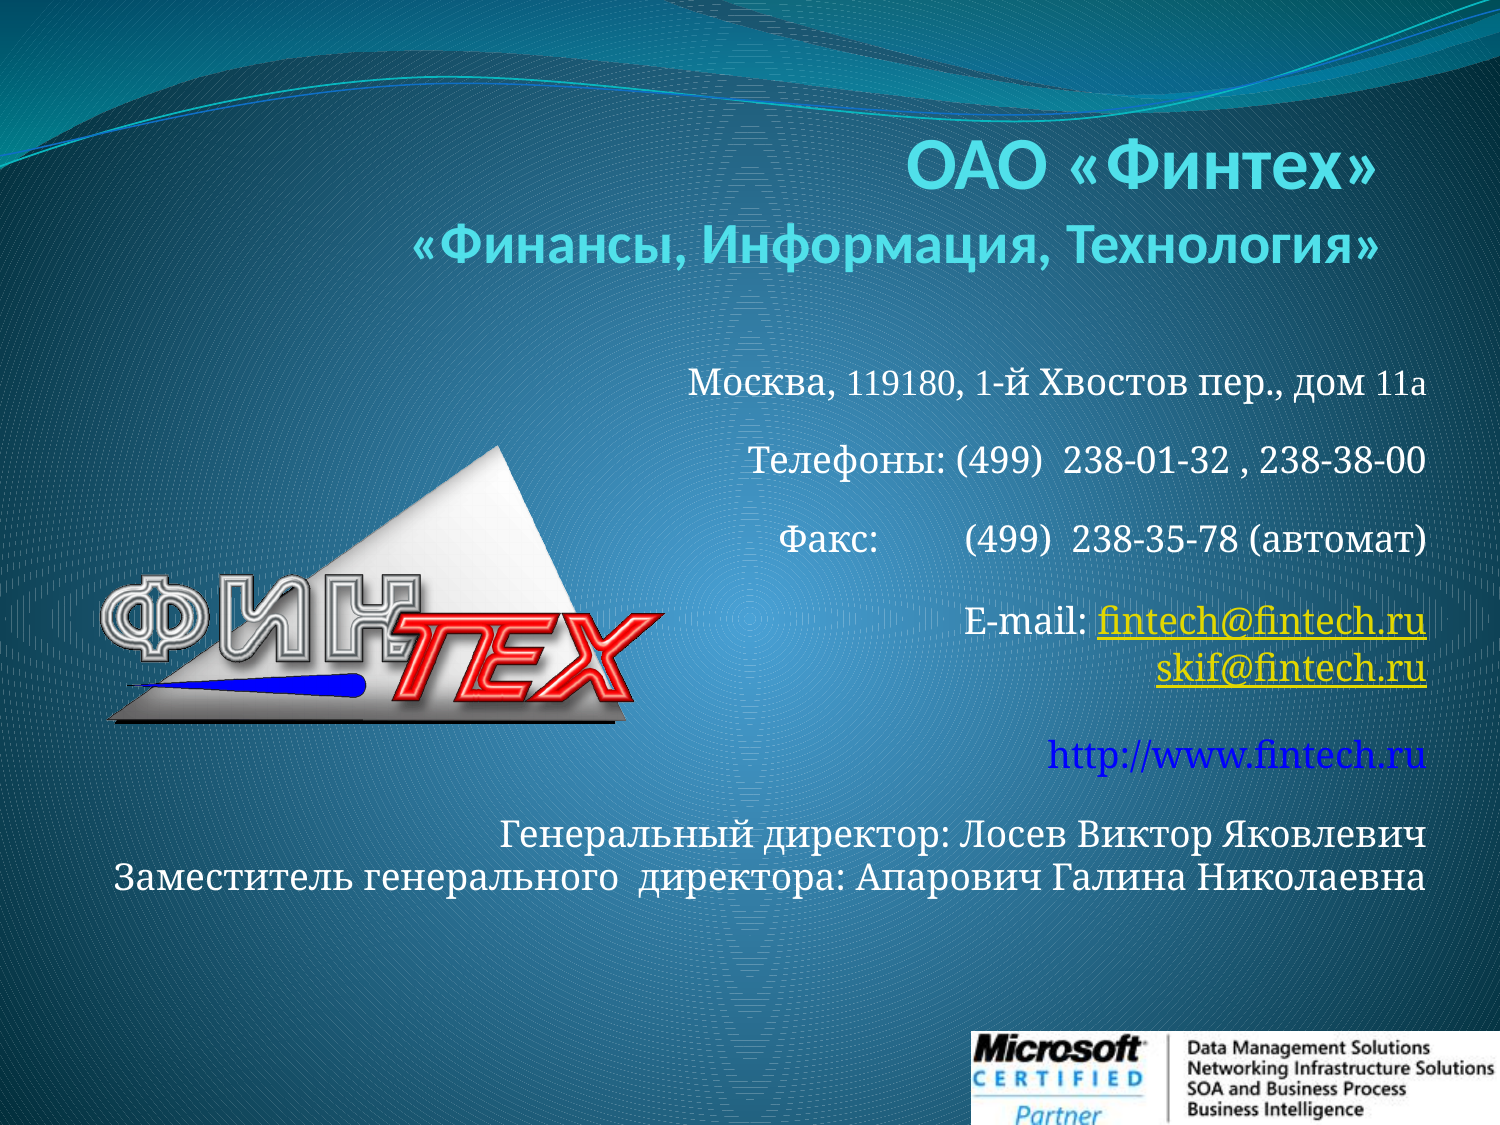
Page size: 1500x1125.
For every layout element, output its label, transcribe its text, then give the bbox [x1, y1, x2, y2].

title ОАО «Финтех» «Финансы, Информация, Технология» [112, 108, 1388, 275]
picture [99, 445, 666, 724]
subtitle Москва, 119180, 1-й Хвостов пер., дом 11а Телефоны: (499) 238-01-32 , 238-38-00 Факс: (499) 238-35-78 (автомат) Е-mail: fintech@fintech.ru skif@fintech.ru http://www.fintech.ru Генеральный директор: Лосев Виктор Яковлевич Заместитель генерального директора: Апарович Галина Николаевна [107, 317, 1438, 912]
picture [971, 1030, 1500, 1125]
